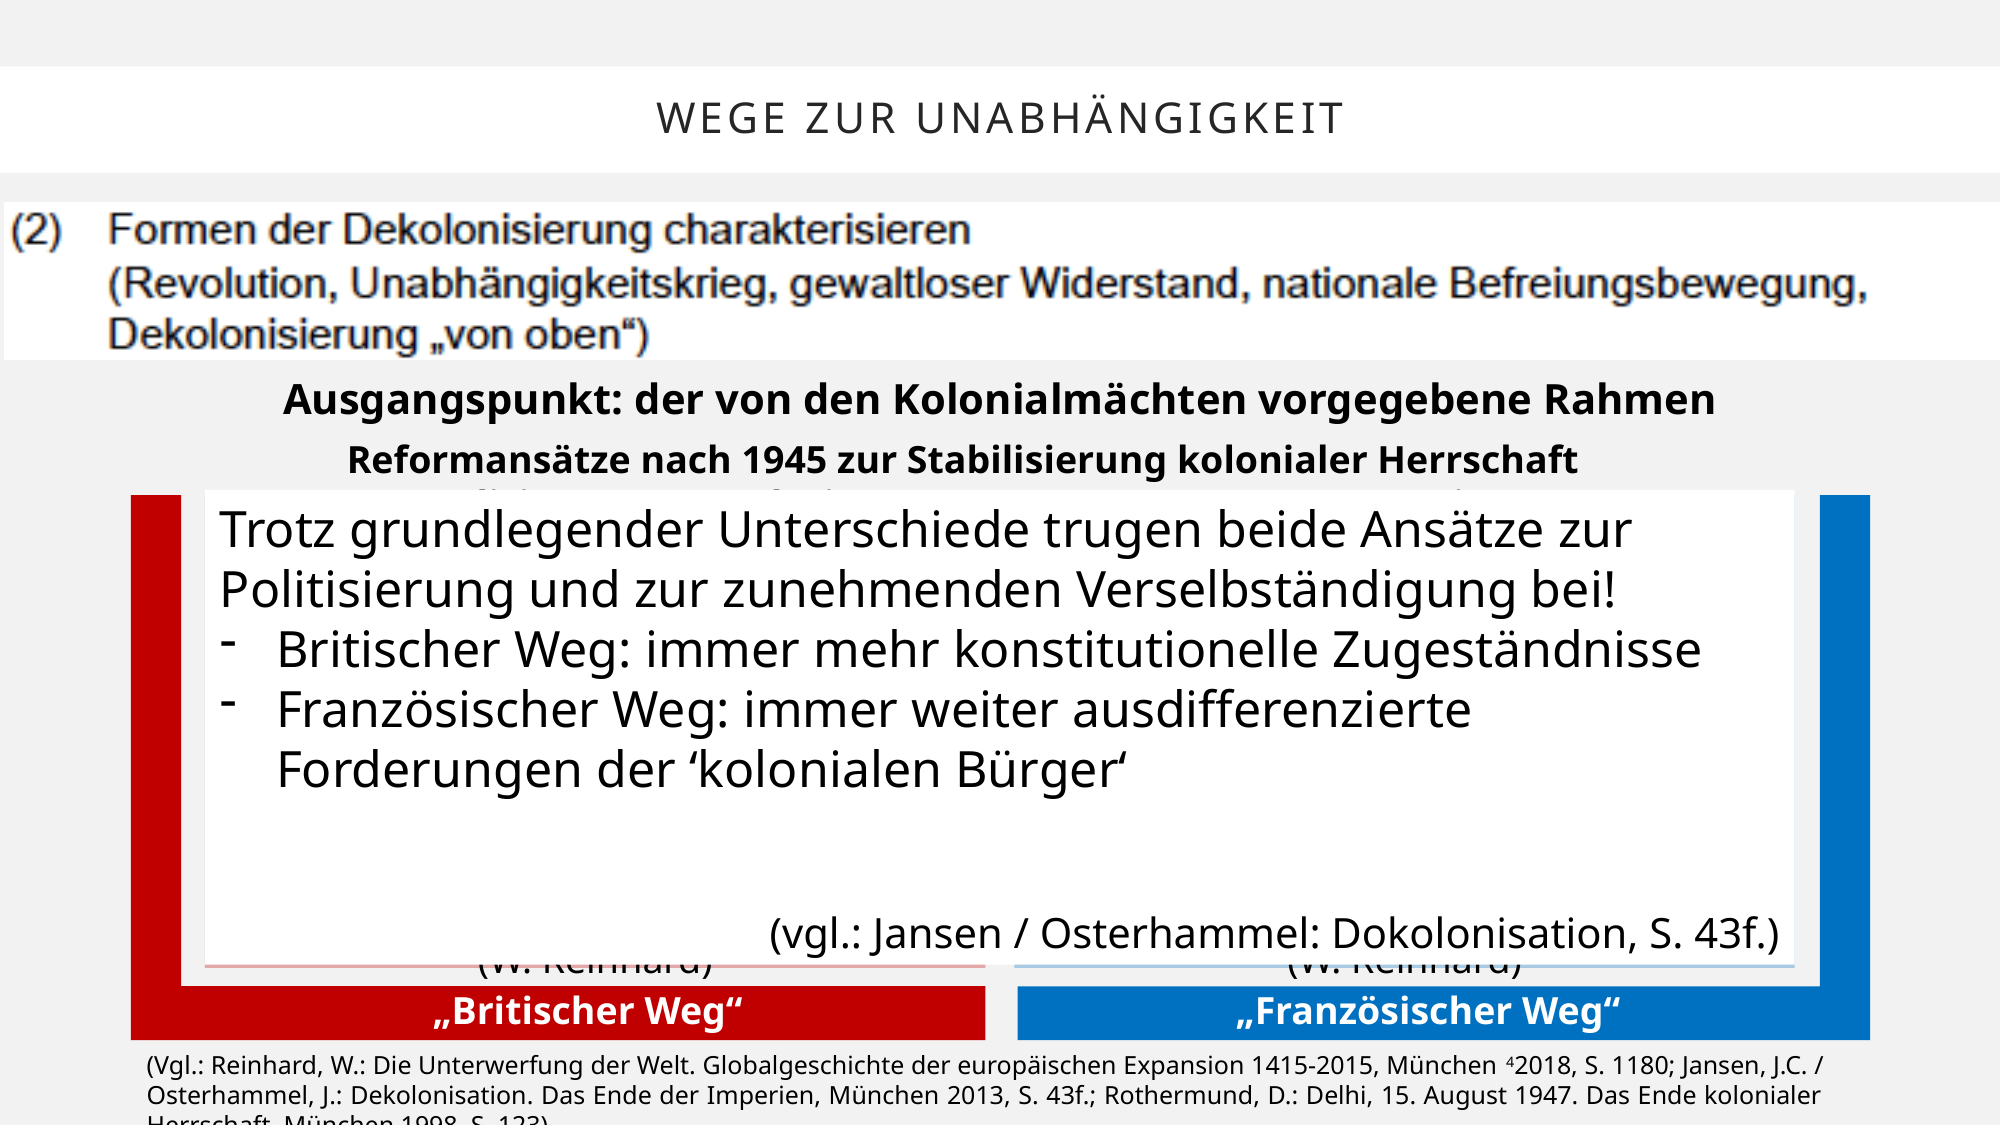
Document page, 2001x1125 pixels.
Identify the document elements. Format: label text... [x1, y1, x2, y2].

picture [3, 201, 2000, 360]
text_box Ausgangspunkt: der von den Kolonialmächten vorgegebene Rahmen [130, 365, 1871, 431]
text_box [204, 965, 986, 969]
text_box Integration Kolonien als integrale Bestandteile des französischen Staats; afrikanische Volksvertreter im französischen Parlament; alle Bewohner des Kolonialreichs als gleiche „Bürger“ Union française / Communauté „verbindliche Gesamtlösungen für alle“ (W. Reinhard) [1013, 494, 1796, 969]
title Wege zur Unabhängigkeit [0, 64, 2000, 175]
text_box Reformansätze nach 1945 zur Stabilisierung kolonialer Herrschaft [130, 431, 1797, 489]
text_box Trotz grundlegender Unterschiede trugen beide Ansätze zur Politisierung und zur zunehmenden Verselbständigung bei! Britischer Weg: immer mehr konstitutionelle Zugeständnisse Französischer Weg: immer weiter ausdifferenzierte Forderungen der ‘kolonialen Bürger‘ (vgl.: Jansen / Osterhammel: Dokolonisation, S. 43f.) [204, 489, 1795, 965]
text_box [1017, 494, 1871, 1041]
text_box „Britischer Weg“ [417, 979, 773, 1040]
text_box [130, 494, 986, 1041]
text_box „Französischer Weg“ [1188, 979, 1669, 1040]
text_box (Vgl.: Reinhard, W.: Die Unterwerfung der Welt. Globalgeschichte der europäischen Expansion 1415-2015, München 42018, S. 1180; Jansen, J.C. / Osterhammel, J.: Dekolonisation. Das Ende der Imperien, München 2013, S. 43f.; Rothermund, D.: Delhi, 15. August 1947. Das Ende kolonialer Herrschaft, München 1998, S. 123) [131, 1042, 1839, 1125]
